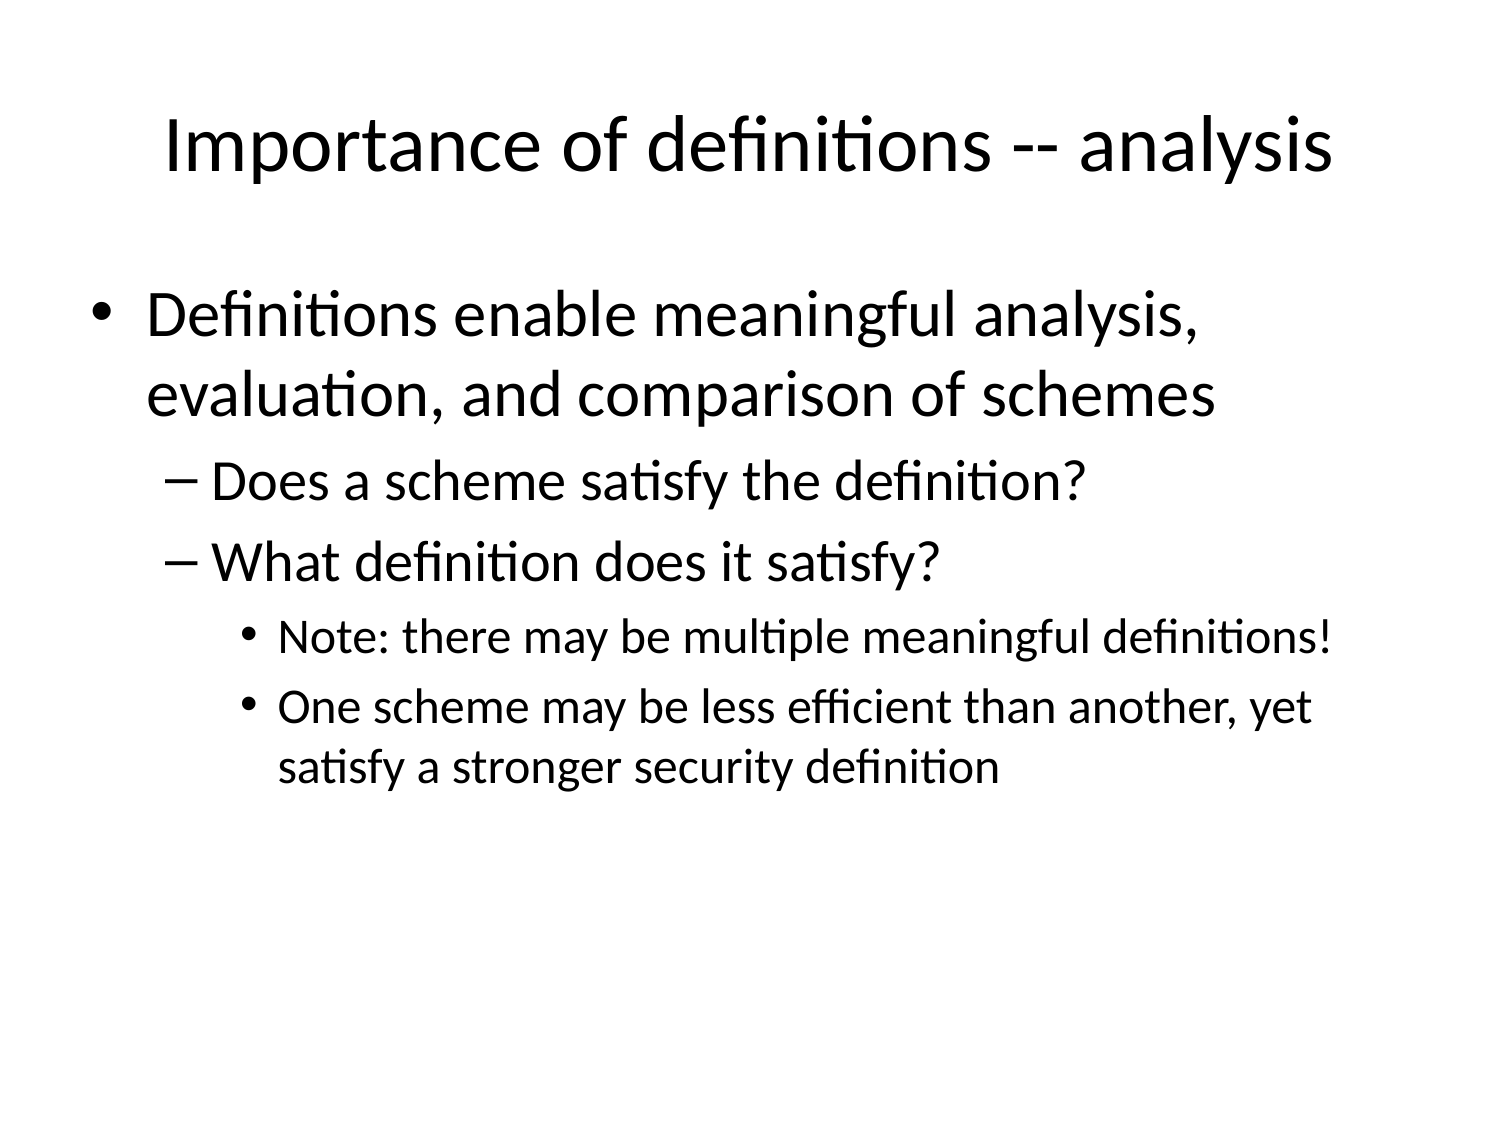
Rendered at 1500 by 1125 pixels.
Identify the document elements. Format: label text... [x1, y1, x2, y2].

title Importance of definitions -- analysis [75, 45, 1425, 233]
list Definitions enable meaningful analysis, evaluation, and comparison of schemes Does a scheme satisfy the definition? What definition does it satisfy? Note: there may be multiple meaningful definitions! One scheme may be less efficient than another, yet satisfy a stronger security definition [75, 262, 1425, 1005]
